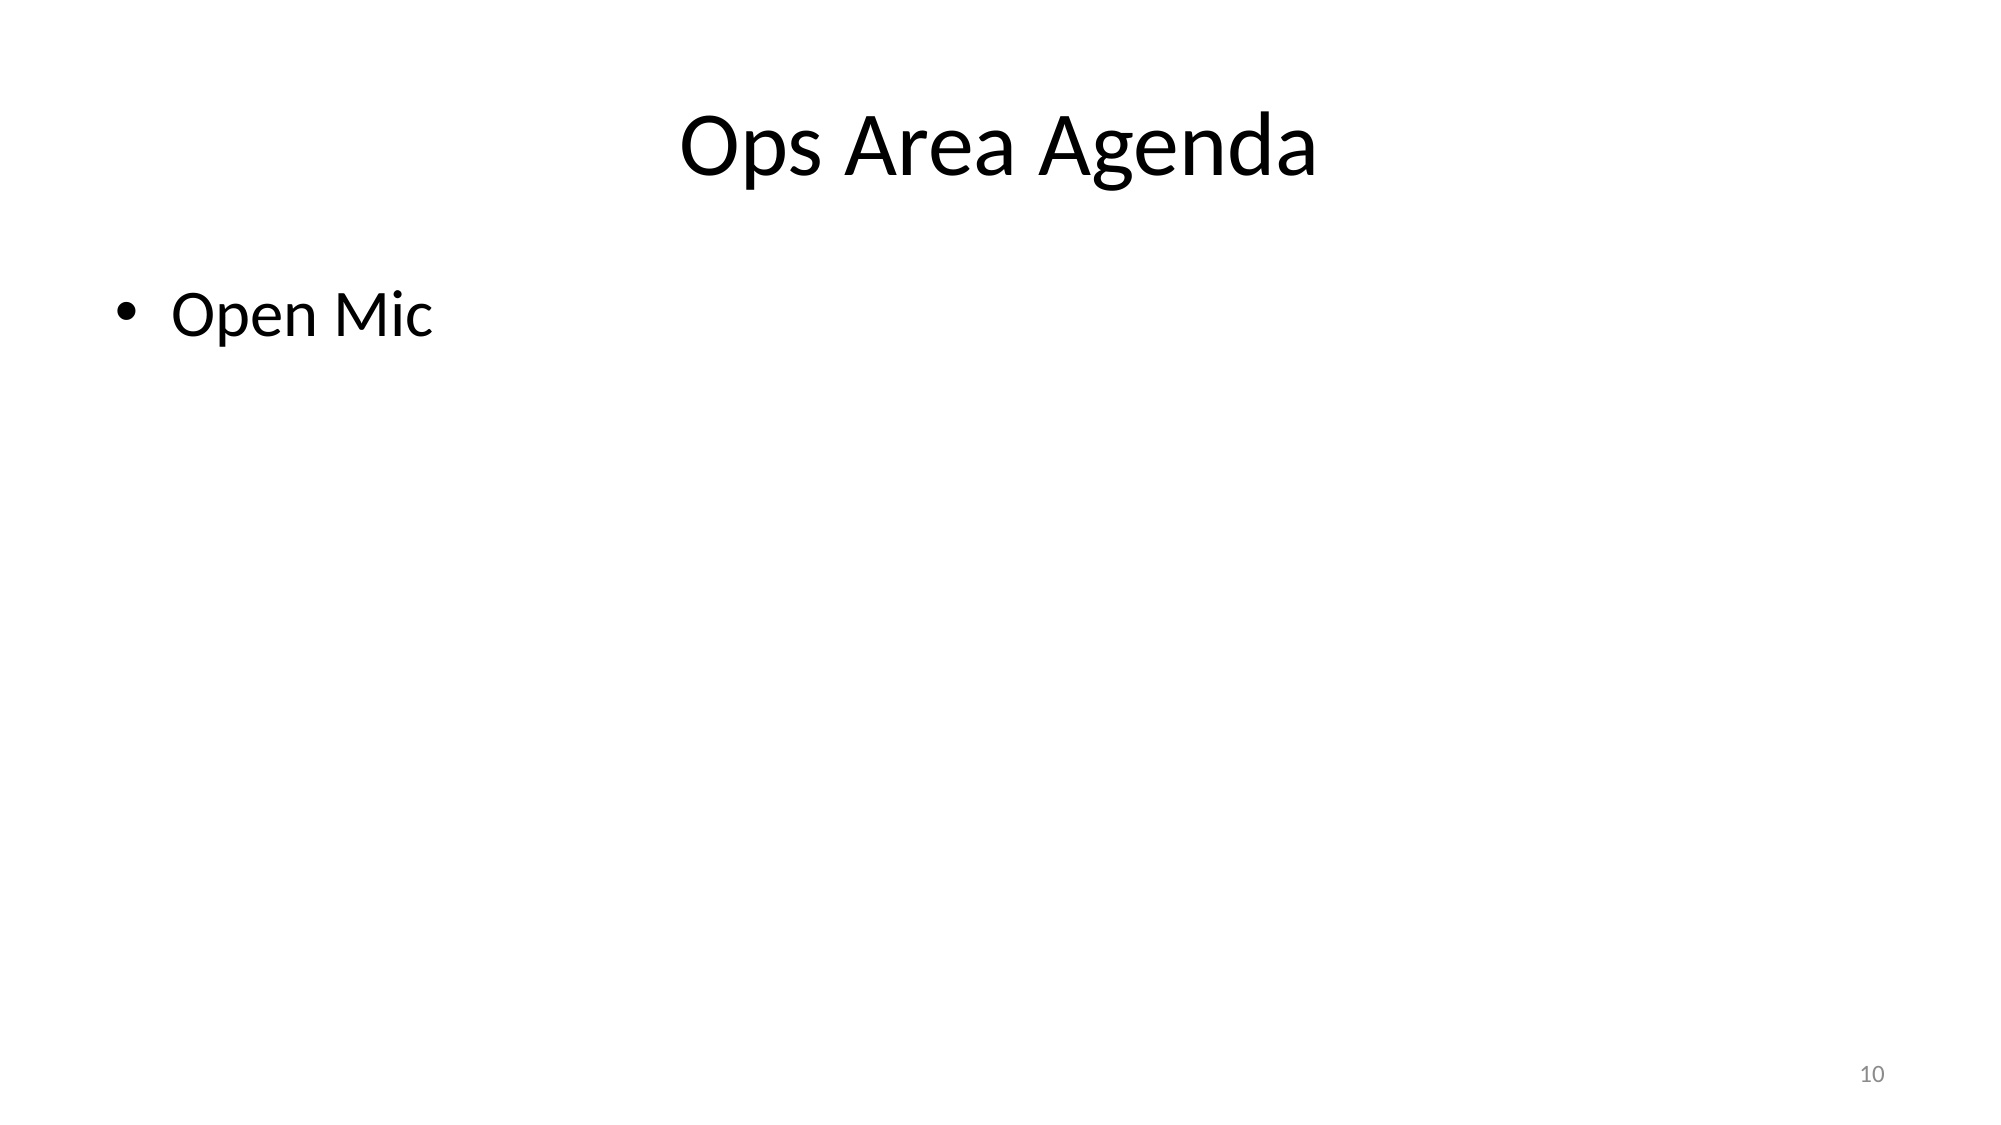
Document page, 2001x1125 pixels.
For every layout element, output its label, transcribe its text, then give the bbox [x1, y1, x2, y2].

slide_number 10 [1433, 1042, 1900, 1103]
list Open Mic [99, 262, 1900, 1005]
title Ops Area Agenda [99, 45, 1900, 233]
